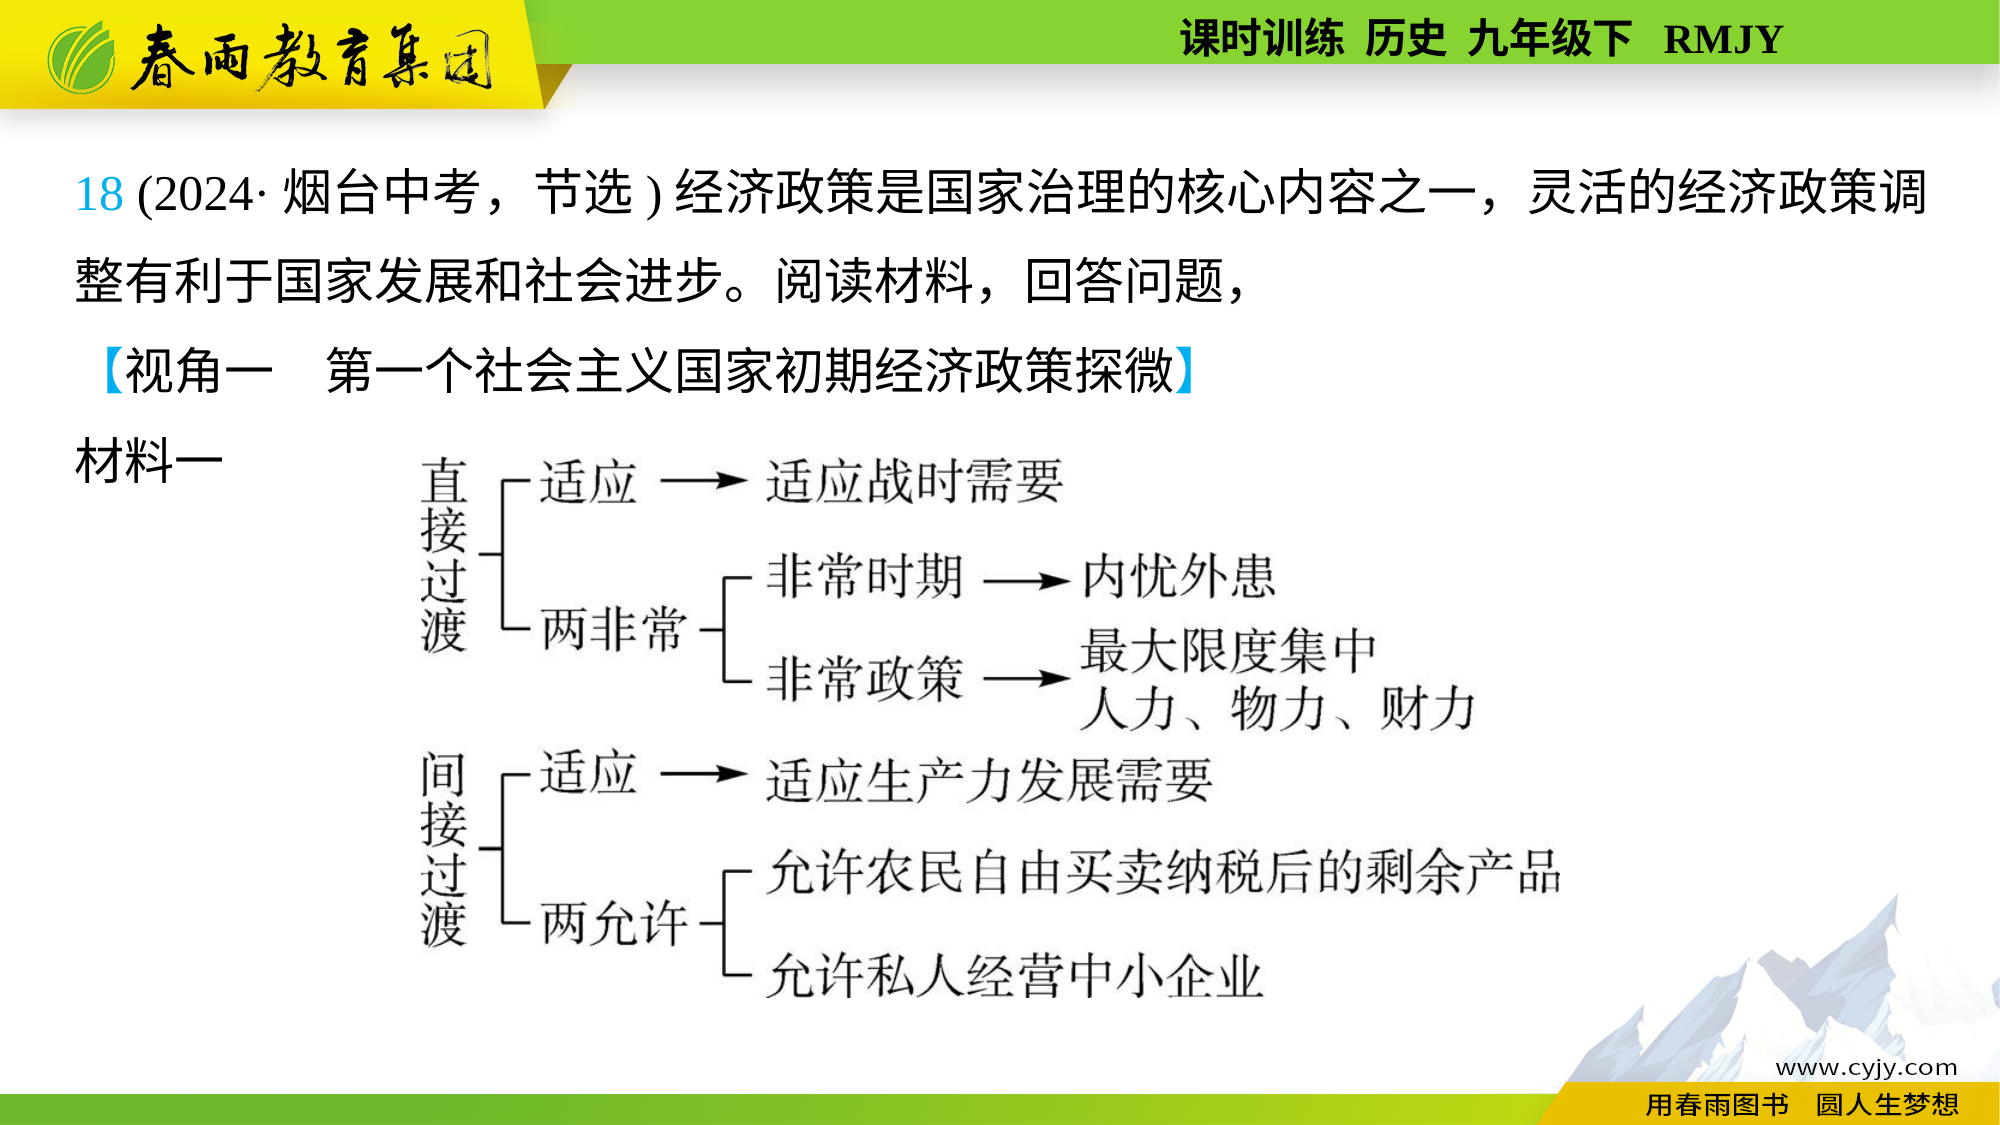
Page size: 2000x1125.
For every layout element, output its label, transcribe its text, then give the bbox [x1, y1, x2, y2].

list 18 (2024·烟台中考，节选)经济政策是国家治理的核心内容之一，灵活的经济政策调整有利于国家发展和社会进步。阅读材料，回答问题， 【视角一 第一个社会主义国家初期经济政策探微】 材料一 [59, 122, 1944, 490]
picture [0, 0, 2000, 1125]
